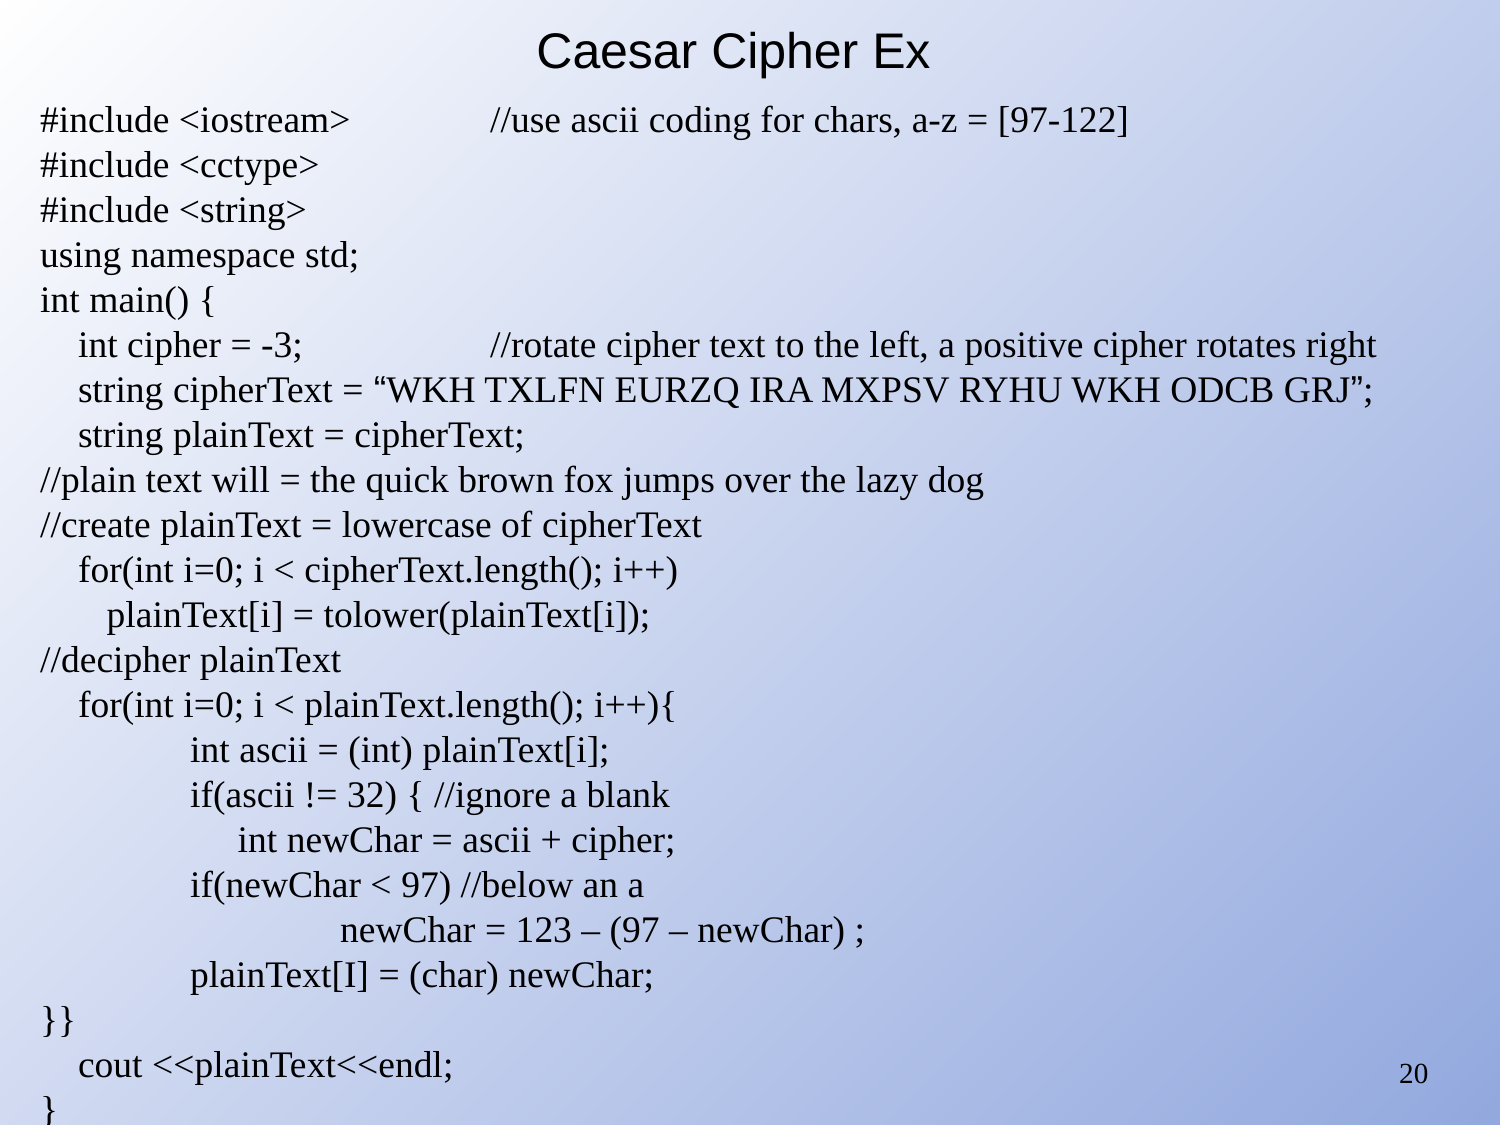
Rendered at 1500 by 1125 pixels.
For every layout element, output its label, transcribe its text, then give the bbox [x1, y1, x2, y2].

text_box #include <iostream> //use ascii coding for chars, a-z = [97-122] #include <cctype> #include <string> using namespace std; int main() { int cipher = -3; //rotate cipher text to the left, a positive cipher rotates right string cipherText = “WKH TXLFN EURZQ IRA MXPSV RYHU WKH ODCB GRJ”; string plainText = cipherText; //plain text will = the quick brown fox jumps over the lazy dog //create plainText = lowercase of cipherText for(int i=0; i < cipherText.length(); i++) plainText[i] = tolower(plainText[i]); //decipher plainText for(int i=0; i < plainText.length(); i++){ int ascii = (int) plainText[i]; if(ascii != 32) { //ignore a blank int newChar = ascii + cipher; if(newChar < 97) //below an a newChar = 123 – (97 – newChar) ; plainText[I] = (char) newChar; }} cout <<plainText<<endl; } [25, 87, 1500, 1125]
title Caesar Cipher Ex [58, 0, 1409, 87]
